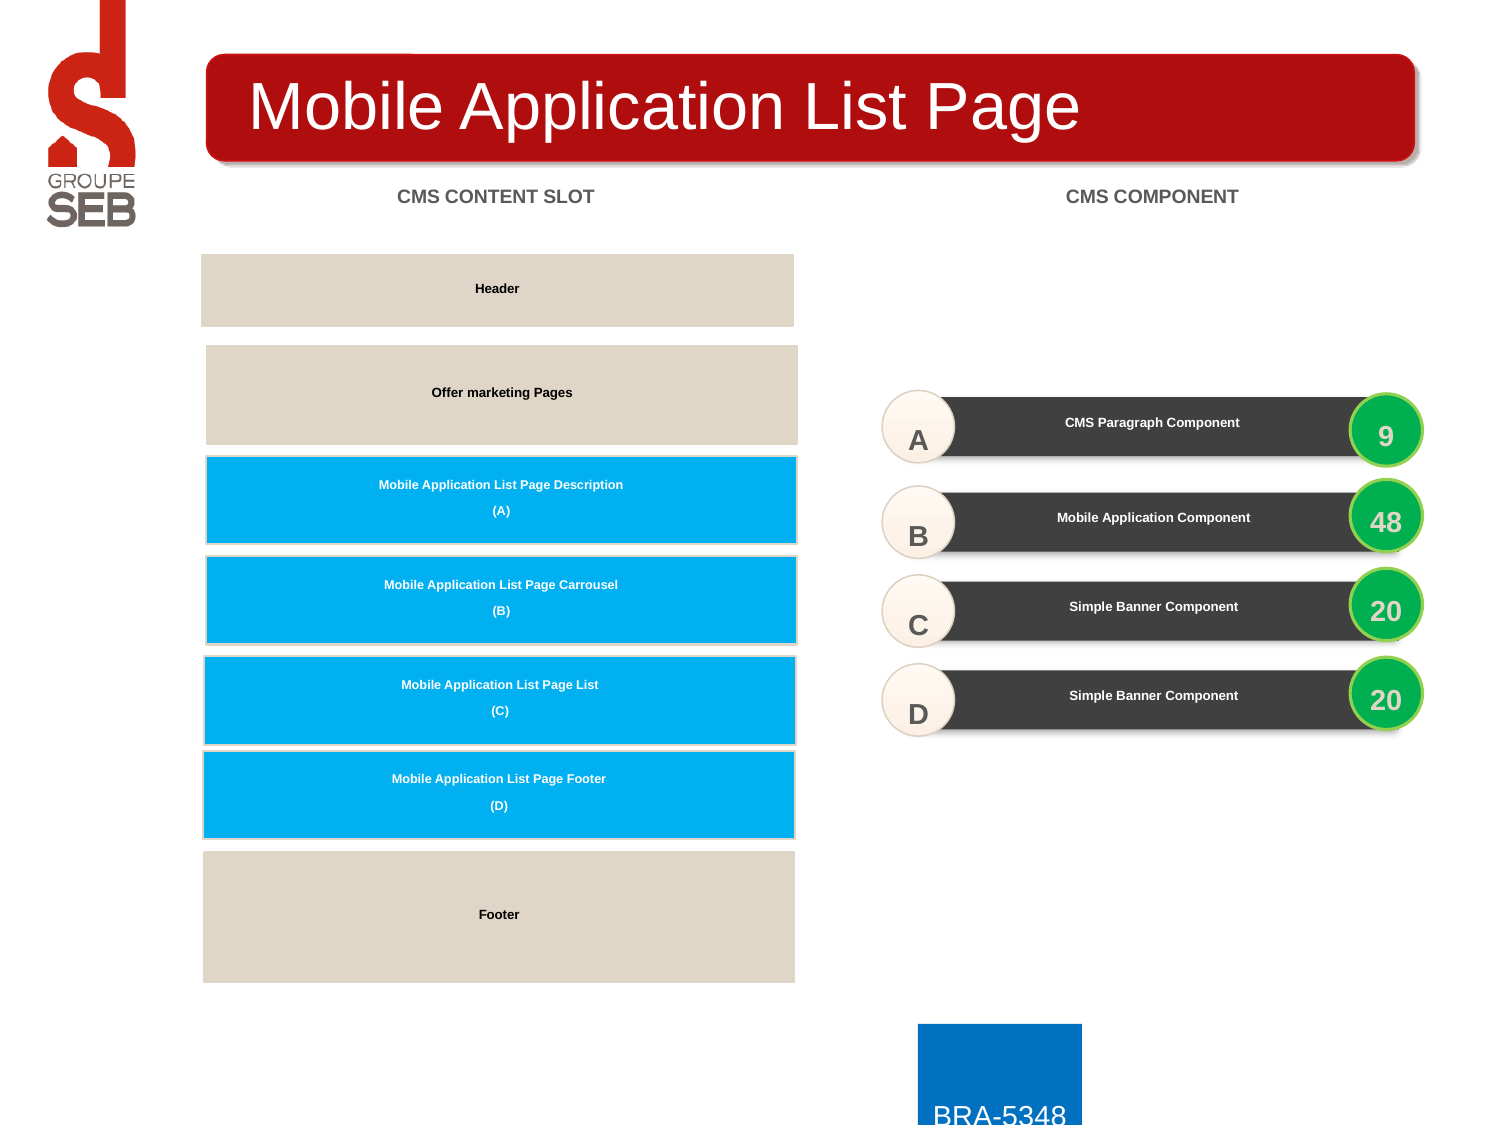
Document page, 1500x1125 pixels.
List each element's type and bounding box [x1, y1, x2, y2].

picture [0, 0, 182, 266]
text_box [201, 255, 799, 983]
text_box [881, 390, 1423, 737]
title [234, 56, 1400, 149]
text_box [981, 172, 1324, 228]
text_box [917, 1023, 1082, 1125]
text_box [218, 172, 774, 228]
